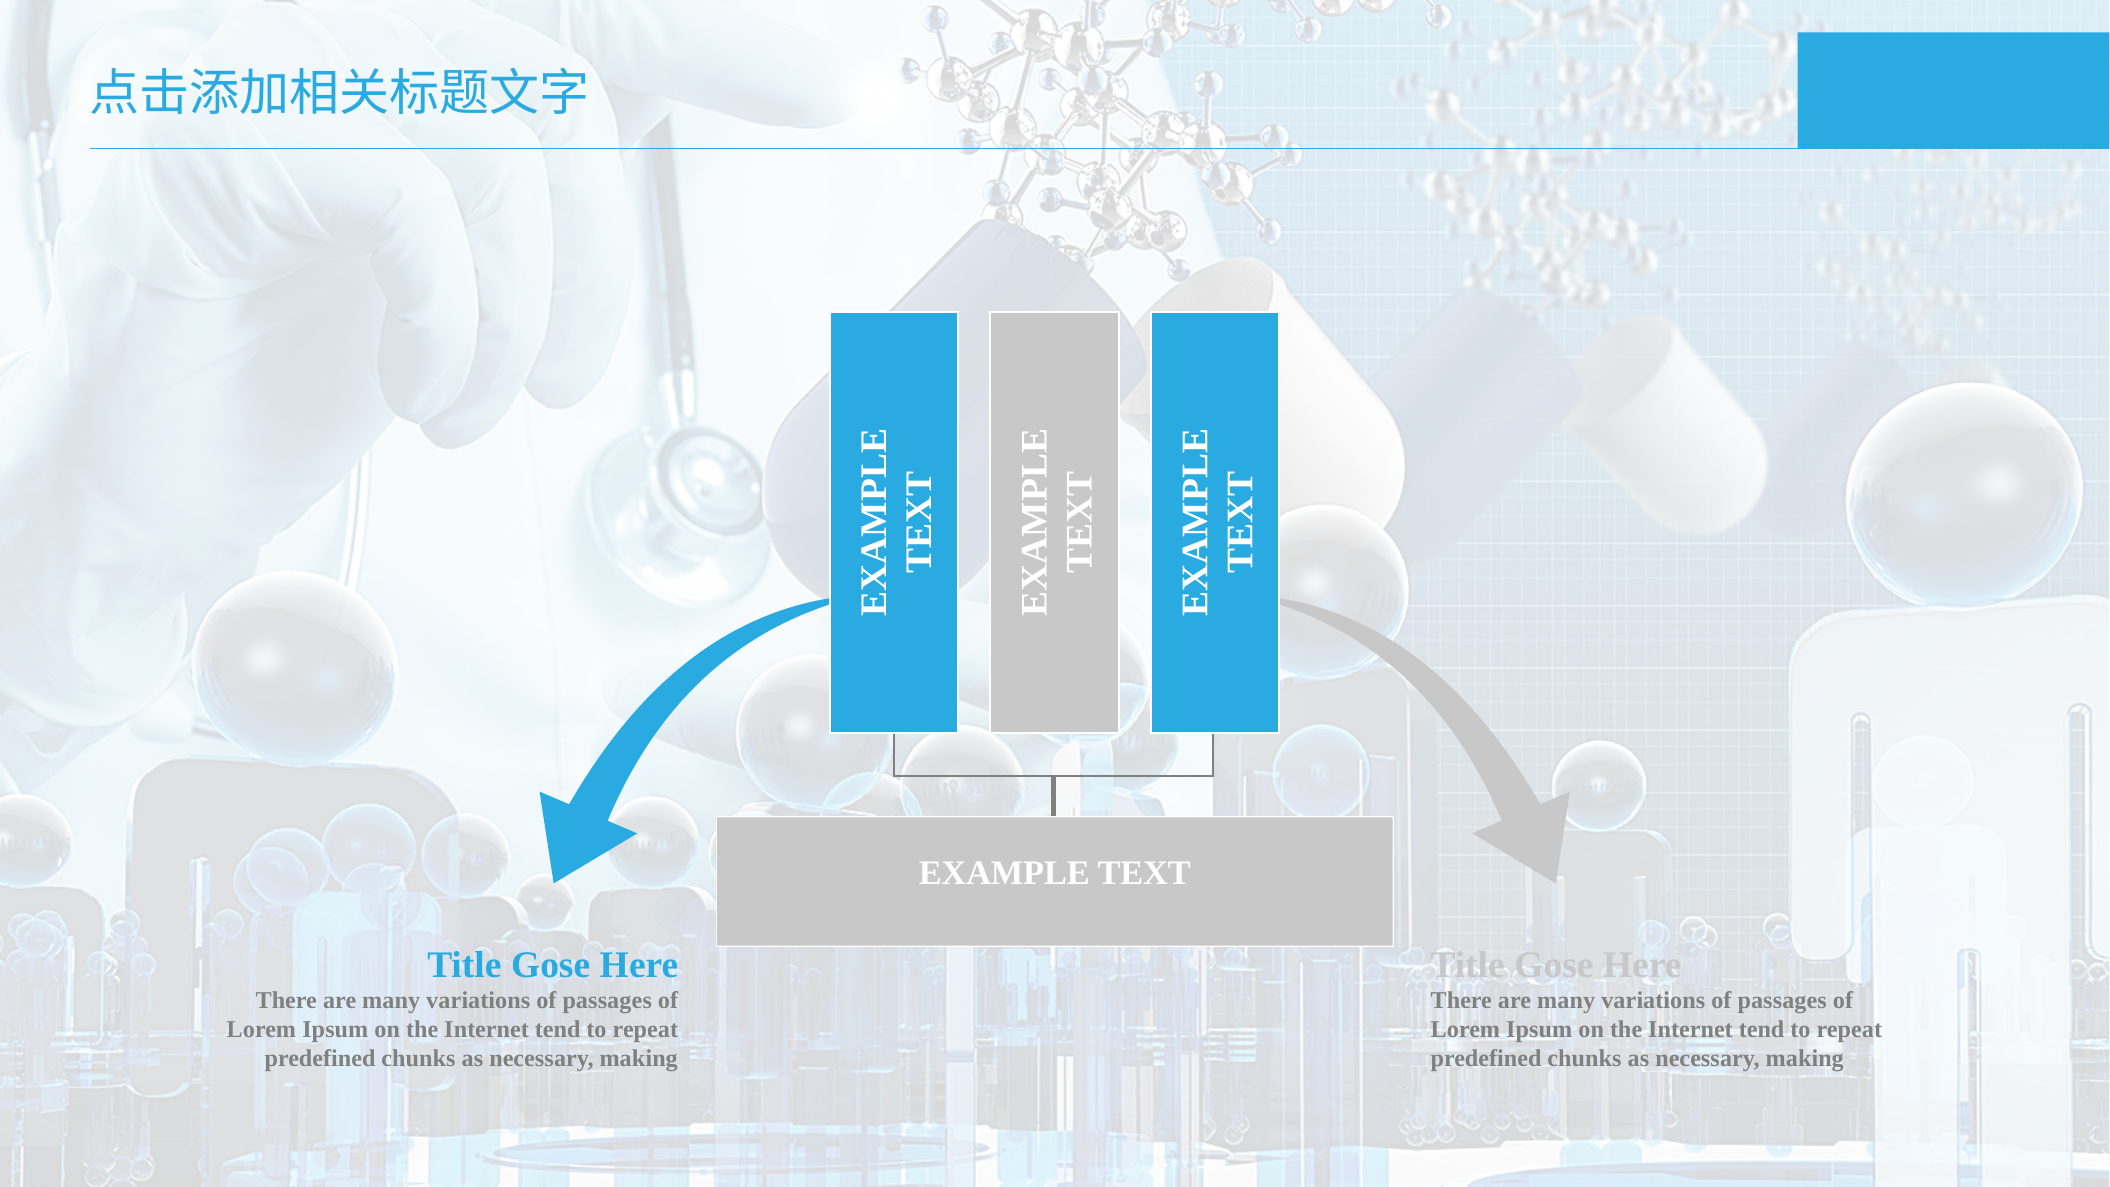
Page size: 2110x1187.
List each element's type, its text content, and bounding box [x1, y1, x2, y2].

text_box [1004, 458, 1426, 587]
text_box EXAMPLE TEXT [845, 842, 990, 899]
text_box EXAMPLE TEXT [841, 587, 947, 660]
text_box EXAMPLE TEXT [1001, 385, 1107, 458]
text_box EXAMPLE TEXT [1162, 385, 1268, 458]
text_box [538, 597, 829, 886]
text_box [1119, 734, 1214, 784]
text_box EXAMPLE TEXT [841, 385, 947, 458]
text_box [990, 587, 1119, 1187]
text_box [1797, 31, 2110, 148]
text_box EXAMPLE TEXT [1119, 842, 1264, 899]
text_box EXAMPLE TEXT [1162, 587, 1268, 660]
text_box [893, 734, 990, 785]
text_box Title Gose Here There are many variations of passages of Lorem Ipsum on the Internet tend to repeat predefined chunks as necessary, making [1415, 932, 1912, 1079]
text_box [683, 458, 844, 587]
text_box 点击添加相关标题文字 [89, 60, 618, 121]
text_box Title Gose Here There are many variations of passages of Lorem Ipsum on the Internet tend to repeat predefined chunks as necessary, making [197, 932, 694, 1079]
text_box [1280, 597, 1572, 886]
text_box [844, 458, 1004, 587]
